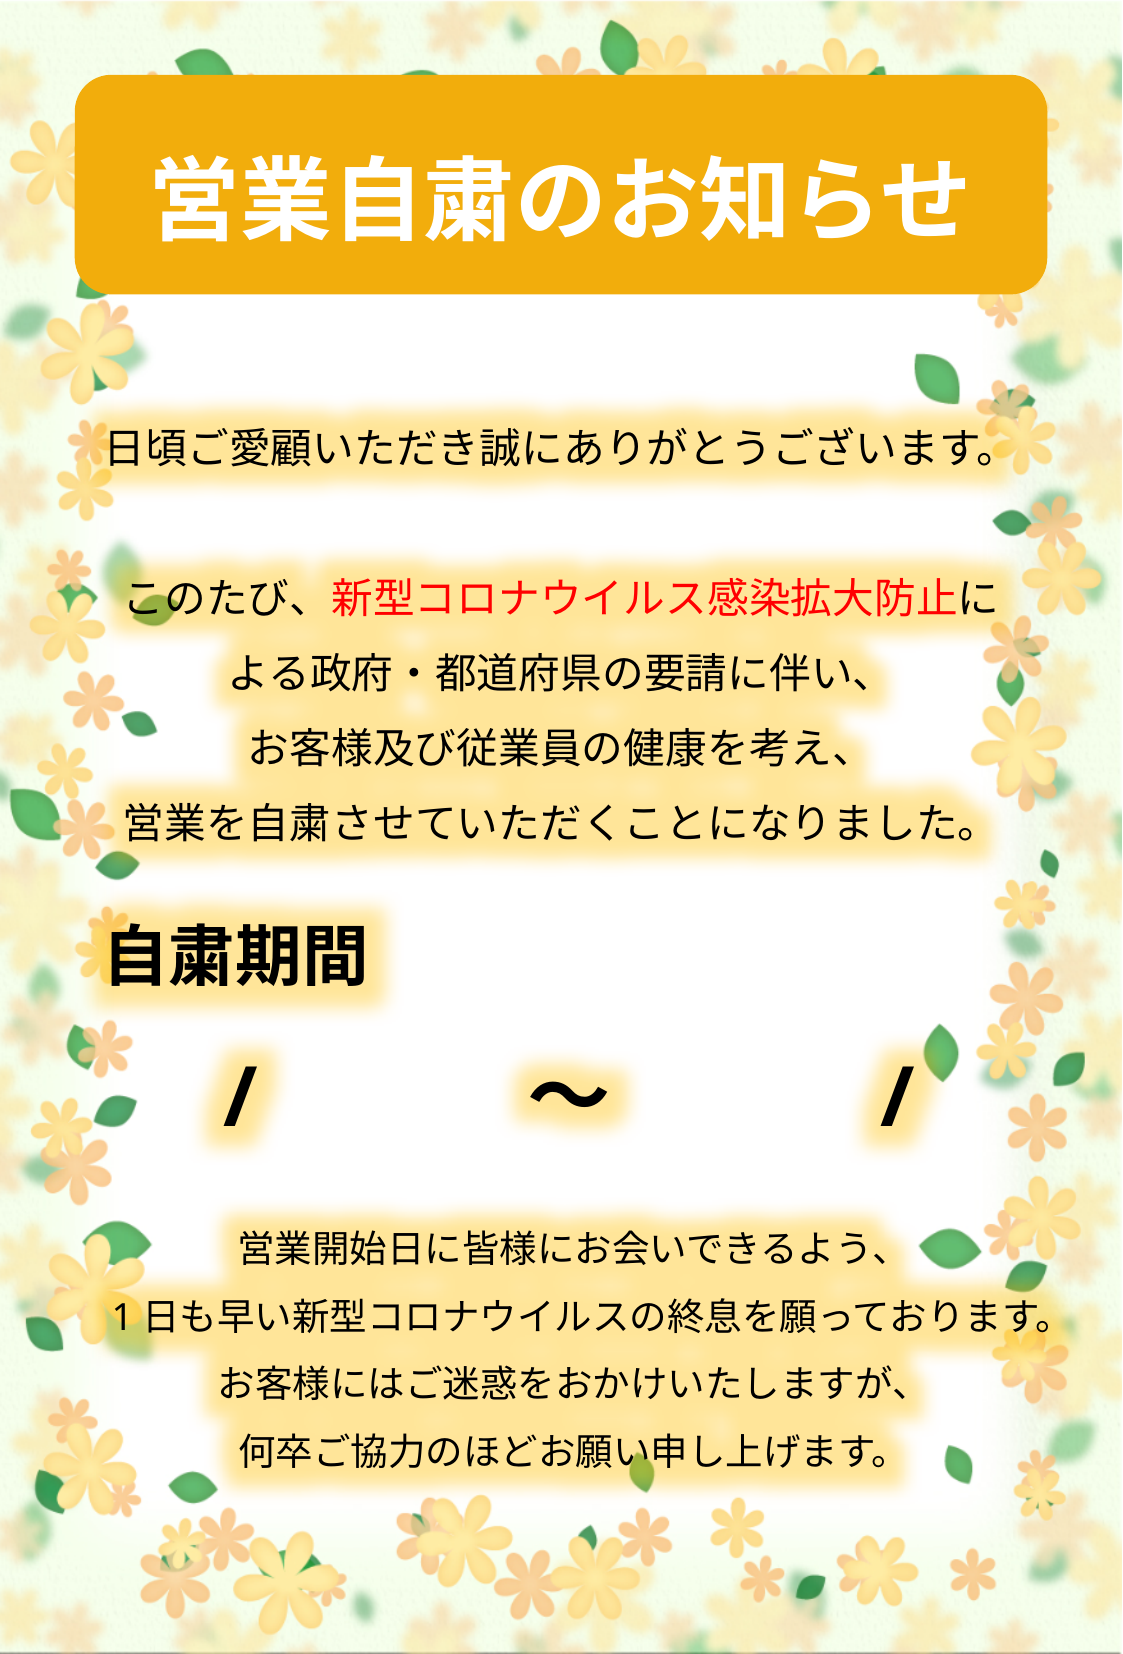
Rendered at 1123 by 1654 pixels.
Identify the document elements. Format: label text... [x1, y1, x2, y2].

picture [0, 2, 1123, 1654]
text_box 営業開始日に皆様にお会いできるよう、 1日も早い新型コロナウイルスの終息を願っております。 お客様にはご迷惑をおかけいたしますが、 何卒ご協力のほどお願い申し上げます。 [87, 1388, 1060, 1481]
text_box 営業自粛のお知らせ [134, 135, 988, 260]
text_box [73, 73, 1049, 265]
